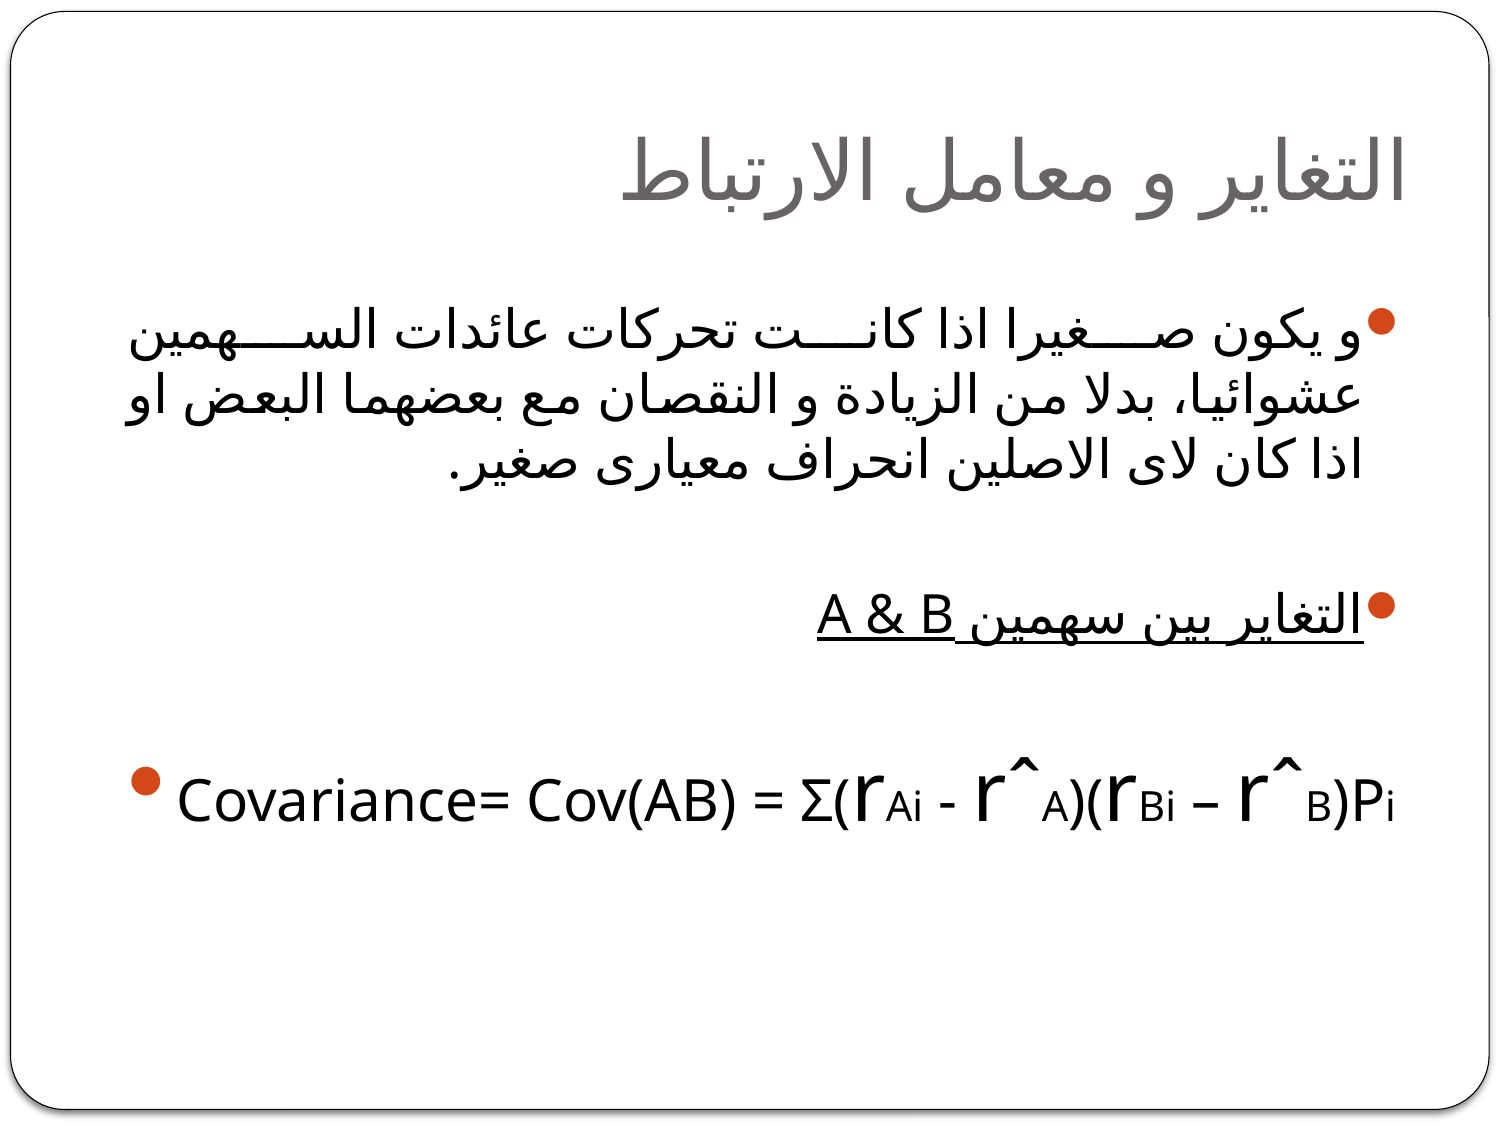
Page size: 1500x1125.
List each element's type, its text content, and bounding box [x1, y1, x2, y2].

list و يكون صغيرا اذا كانت تحركات عائدات السهمين عشوائيا، بدلا من الزيادة و النقصان مع بعضهما البعض او اذا كان لاى الاصلين انحراف معيارى صغير. التغاير بين سهمين A & B Covariance= Cov(AB) = Σ(rAi - rˆA)(rBi – rˆB)Pi [112, 287, 1425, 988]
title التغاير و معامل الارتباط [150, 45, 1425, 233]
